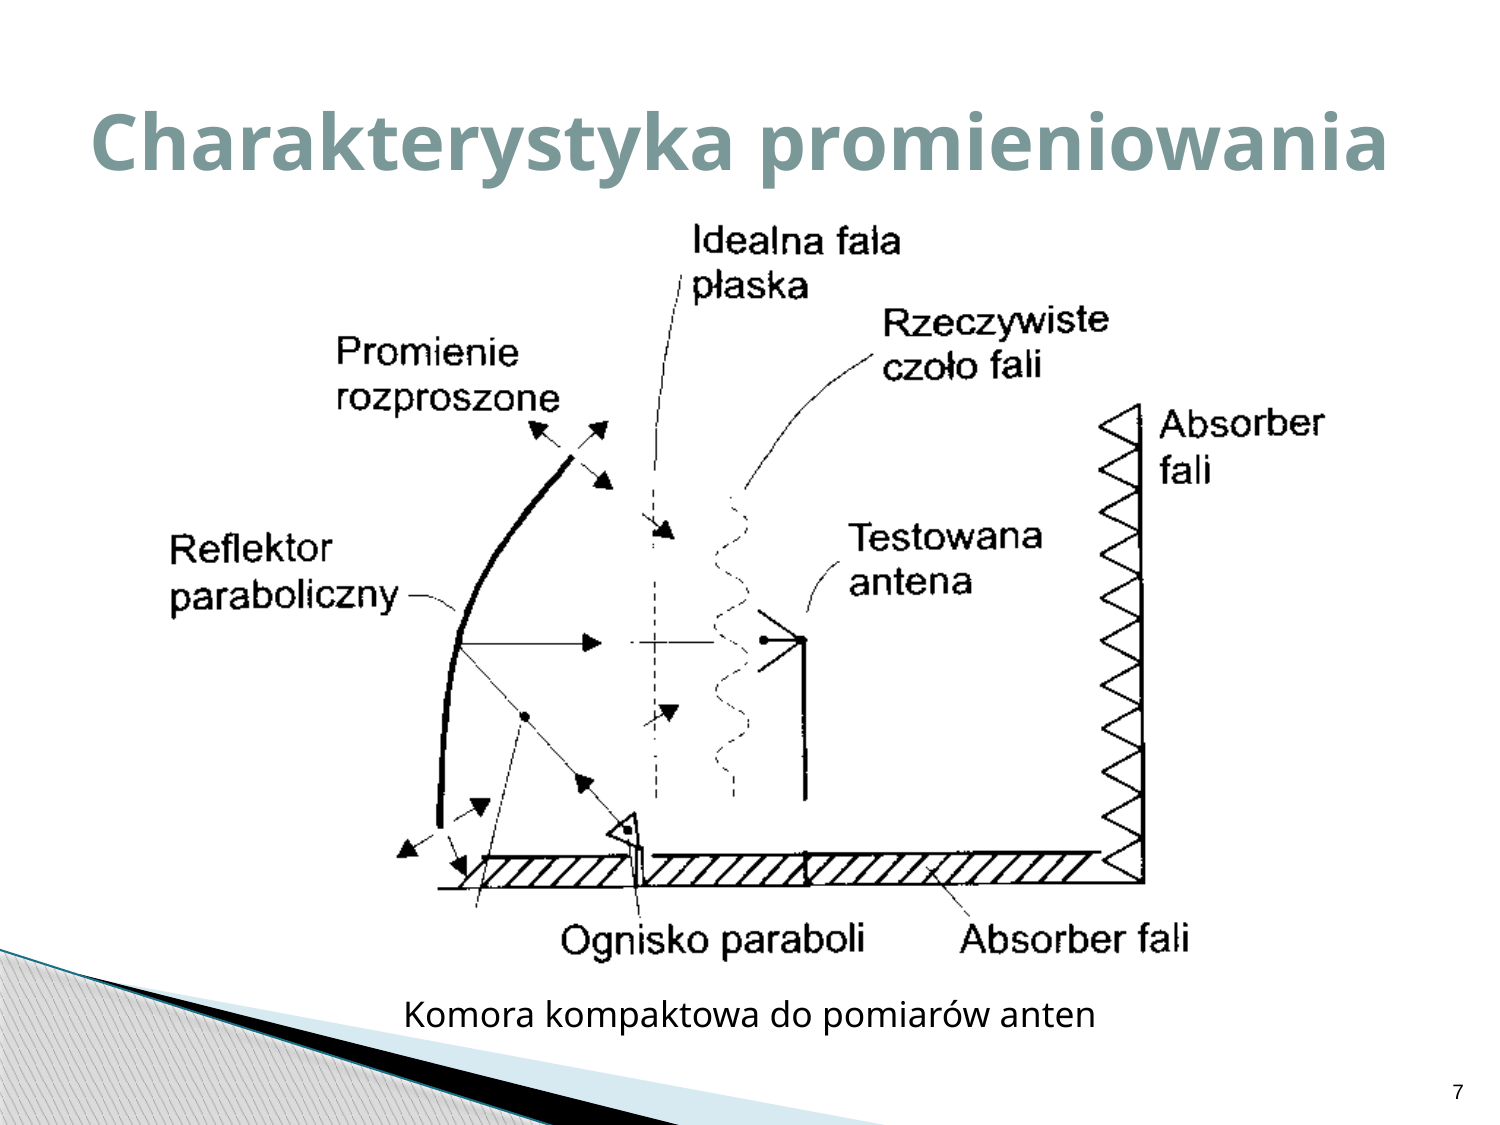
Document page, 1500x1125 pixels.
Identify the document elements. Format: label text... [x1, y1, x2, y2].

picture [163, 198, 1337, 981]
title Charakterystyka promieniowania [75, 45, 1425, 233]
slide_number 7 [1418, 1051, 1479, 1112]
text_box Komora kompaktowa do pomiarów anten [298, 993, 1202, 1042]
